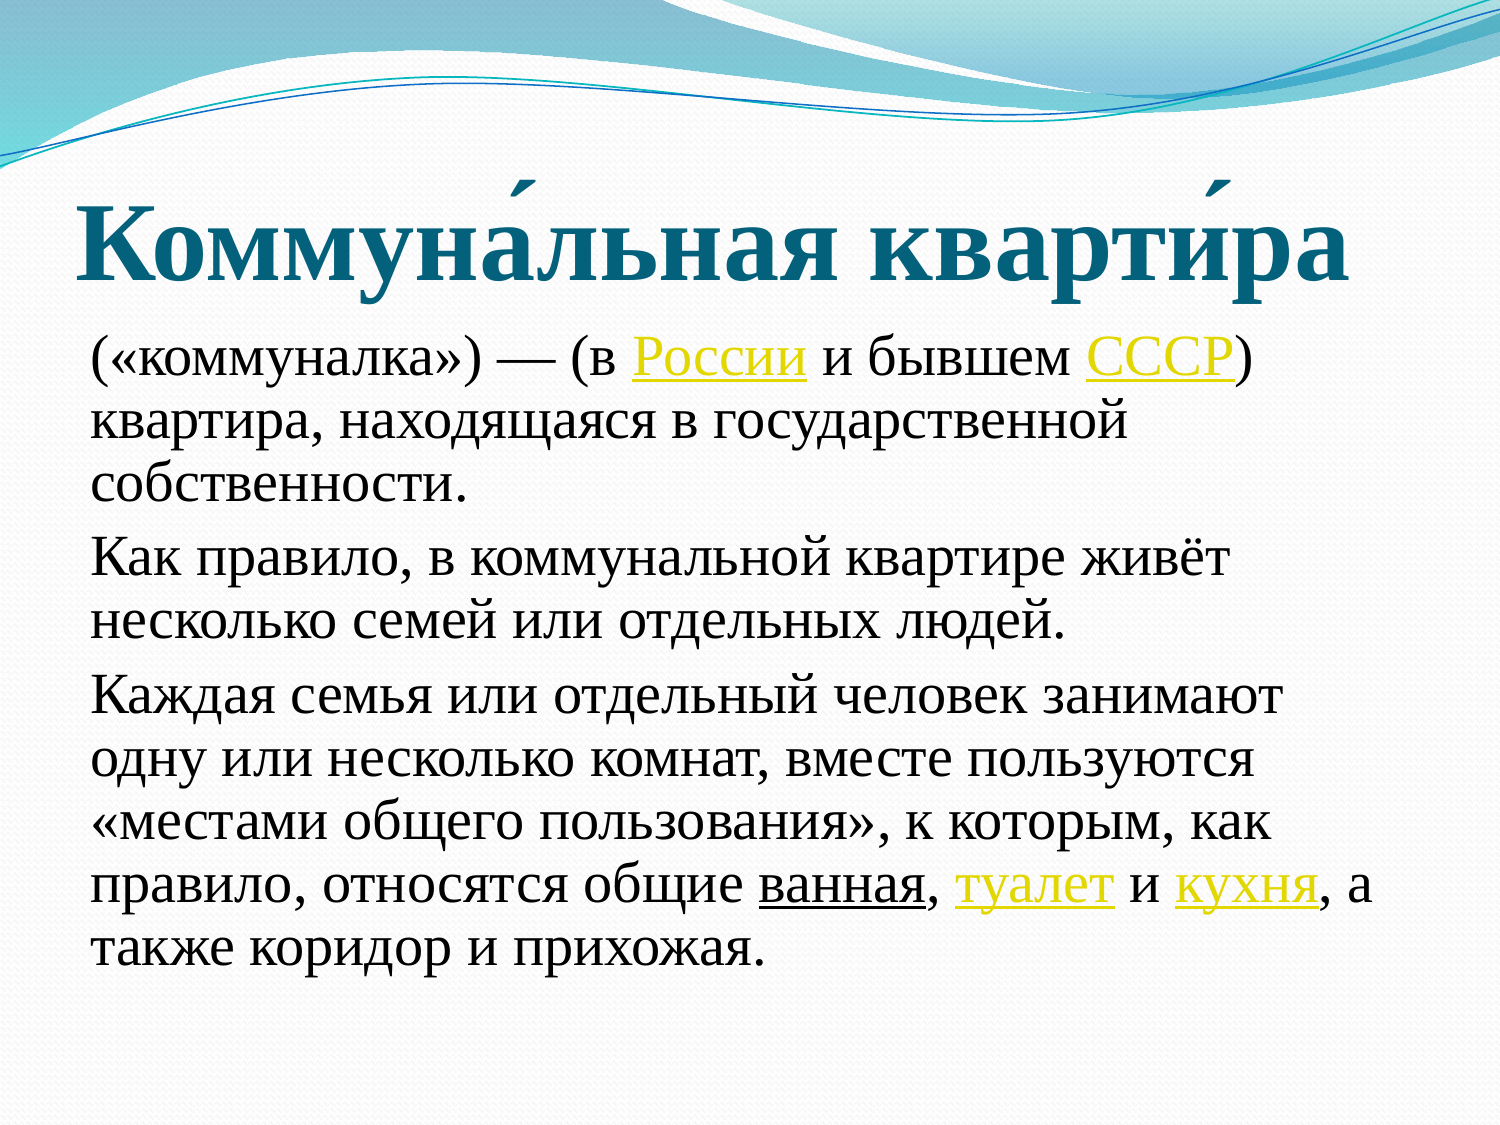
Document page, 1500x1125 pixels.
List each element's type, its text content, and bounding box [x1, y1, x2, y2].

list («коммуналка») — (в России и бывшем СССР) квартира, находящаяся в государственной собственности. Как правило, в коммунальной квартире живёт несколько семей или отдельных людей. Каждая семья или отдельный человек занимают одну или несколько комнат, вместе пользуются «местами общего пользования», к которым, как правило, относятся общие ванная, туалет и кухня, а также коридор и прихожая. [74, 317, 1426, 1038]
title Коммуна́льная кварти́ра [74, 115, 1426, 304]
